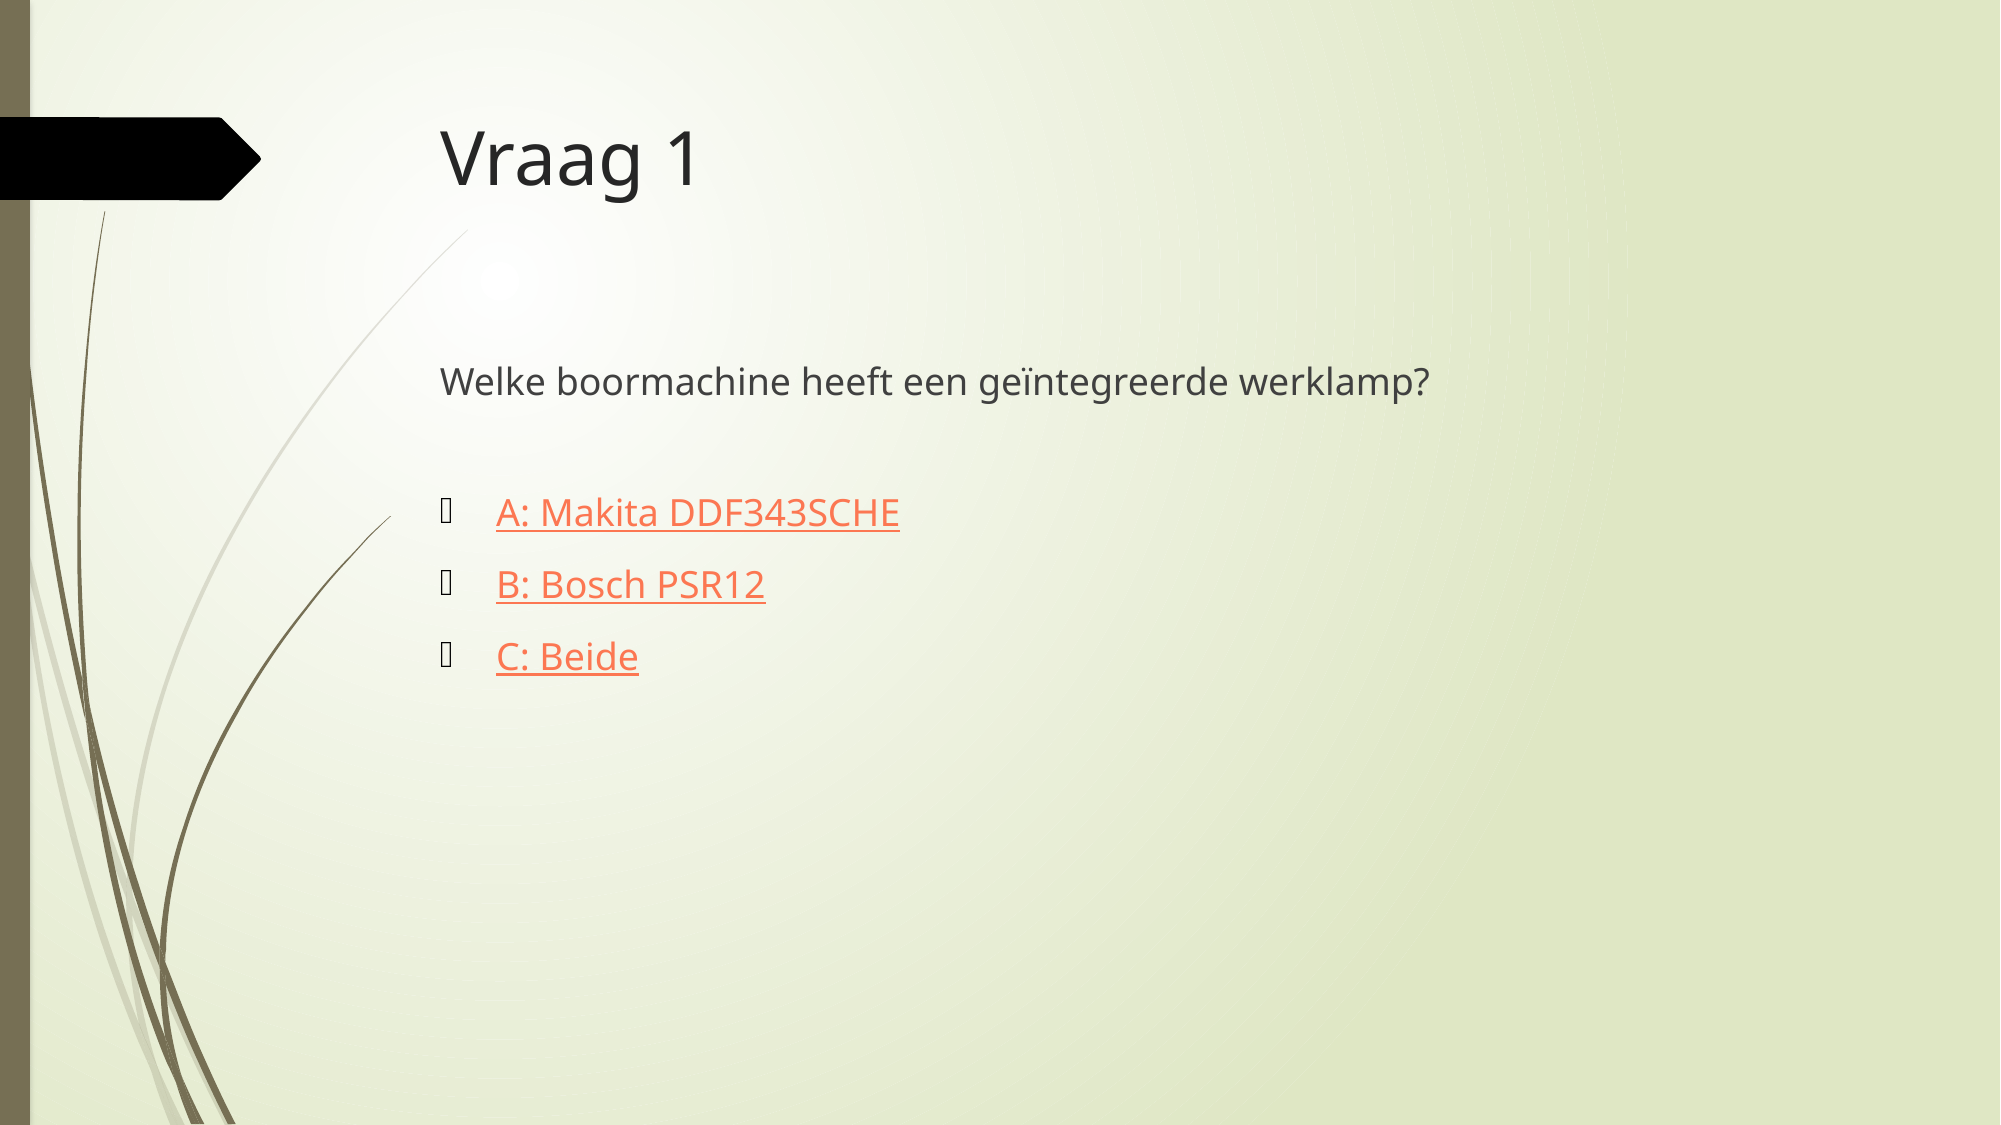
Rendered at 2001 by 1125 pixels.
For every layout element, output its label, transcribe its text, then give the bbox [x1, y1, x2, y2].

title Vraag 1 [425, 102, 1888, 313]
list Welke boormachine heeft een geïntegreerde werklamp? A: Makita DDF343SCHE B: Bosch PSR12 C: Beide [424, 350, 1888, 970]
